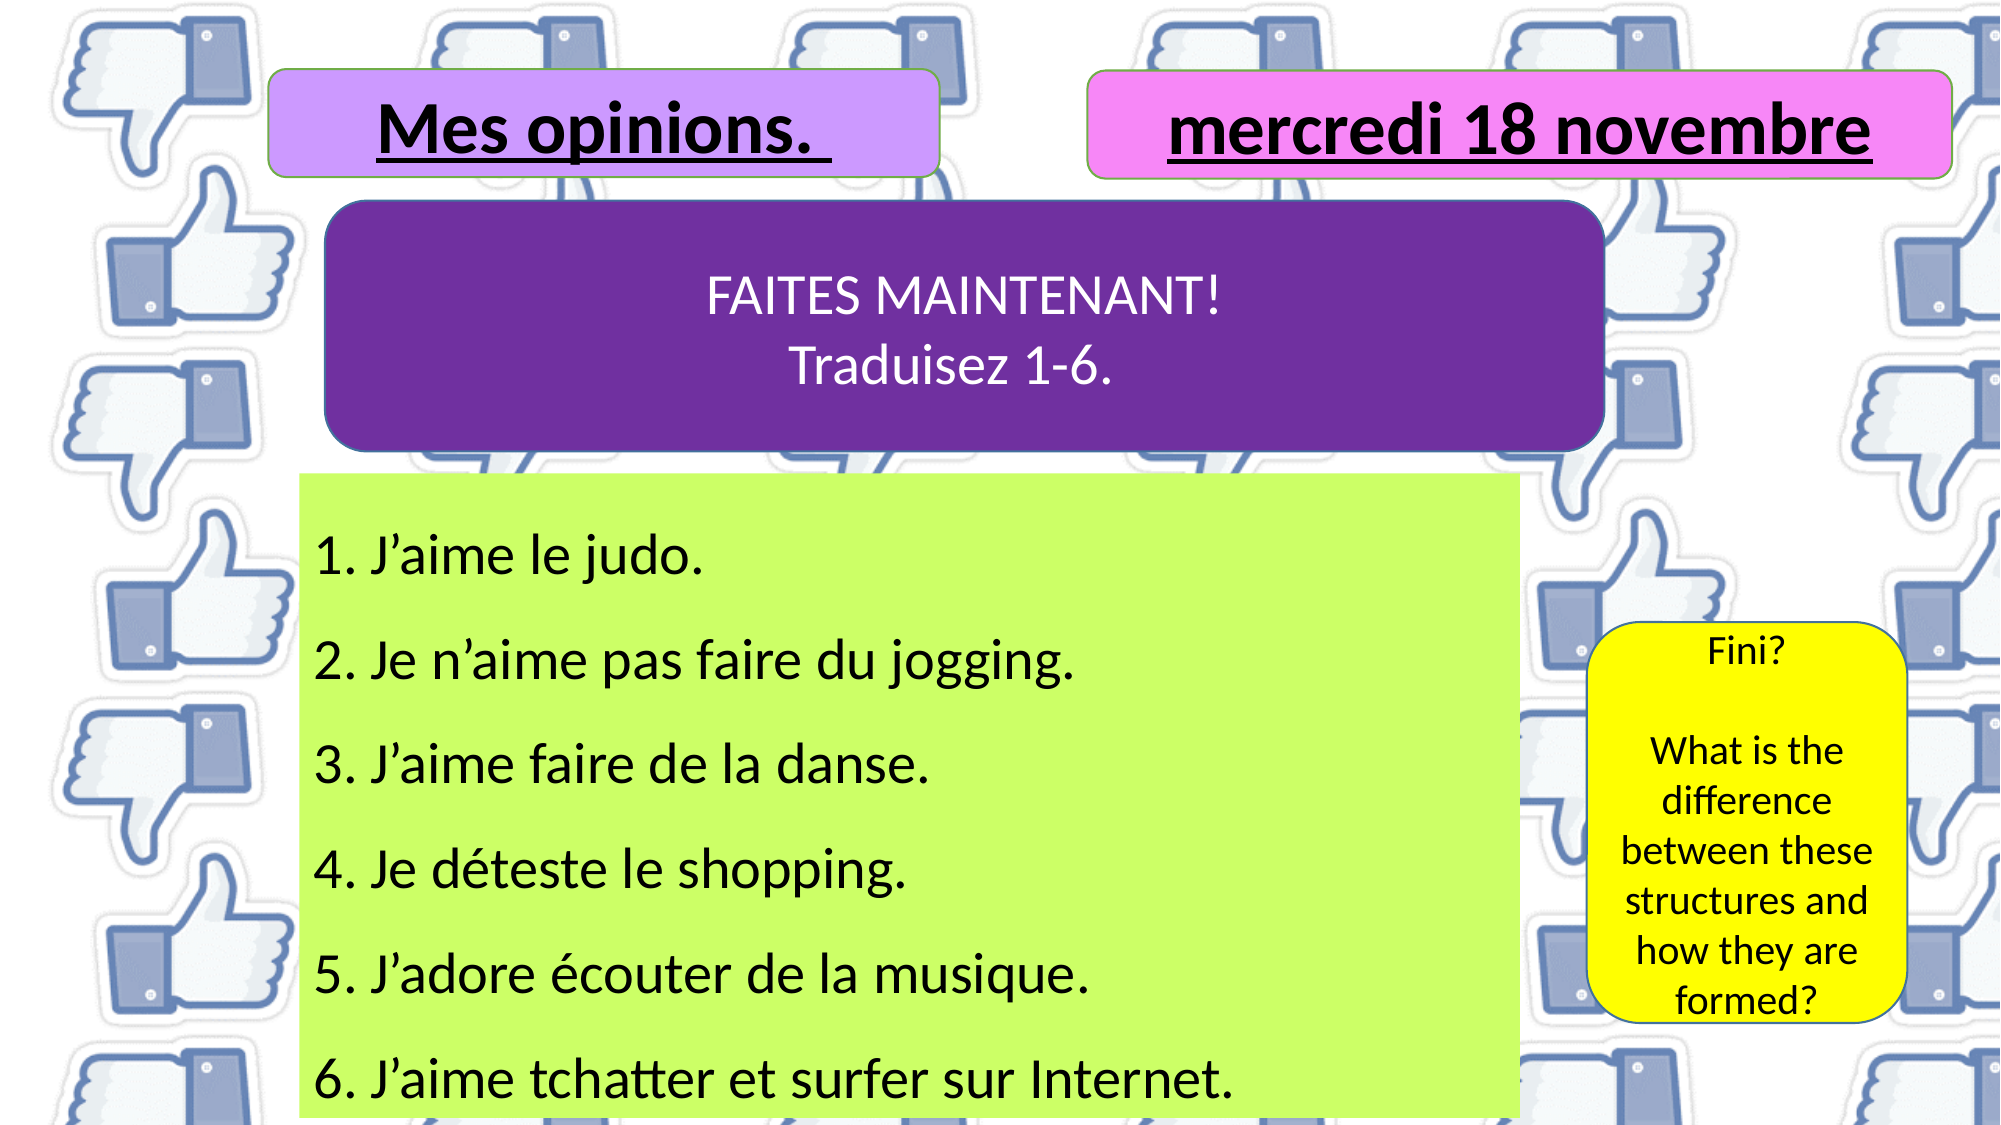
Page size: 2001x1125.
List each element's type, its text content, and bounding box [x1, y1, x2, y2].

text_box FAITES MAINTENANT! Traduisez 1-6. [323, 199, 1606, 453]
text_box Fini? What is the difference between these structures and how they are formed? [1585, 620, 1909, 1025]
text_box Mes opinions. [267, 68, 941, 179]
text_box J’aime le judo. Je n’aime pas faire du jogging. J’aime faire de la danse. Je déteste le shopping. J’adore écouter de la musique. J’aime tchatter et surfer sur Internet. [299, 473, 1520, 1118]
text_box mercredi 18 novembre [1086, 69, 1954, 180]
table_cell [0, 0, 2000, 1125]
